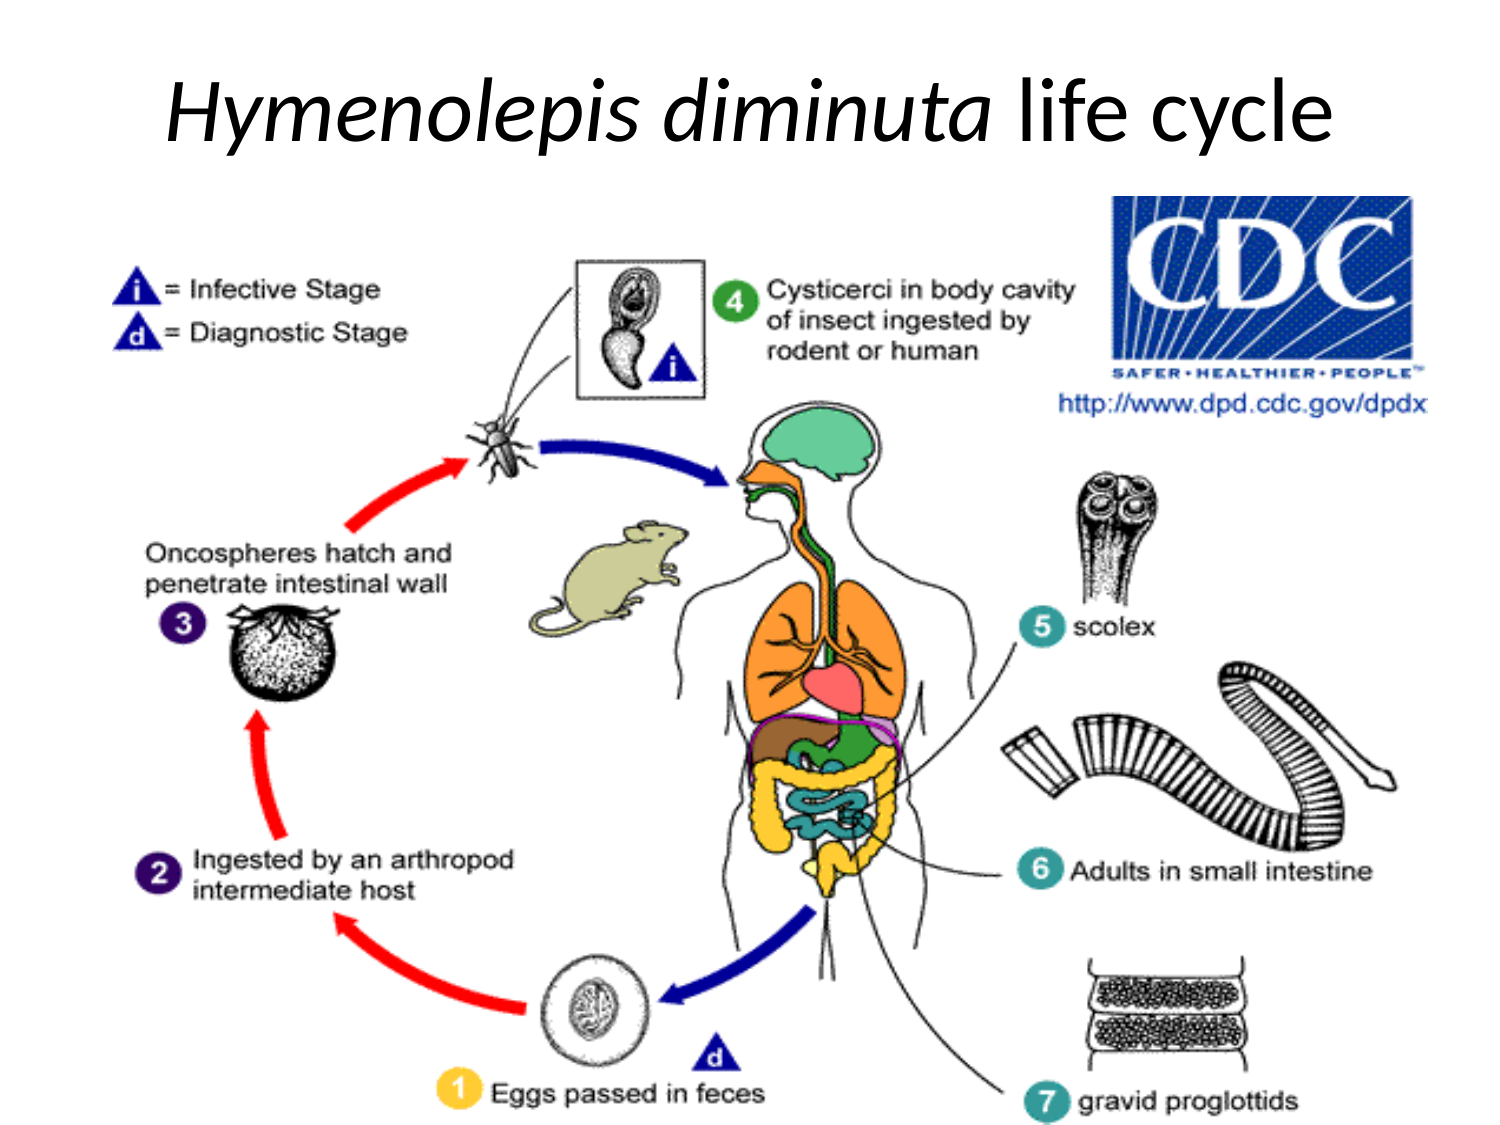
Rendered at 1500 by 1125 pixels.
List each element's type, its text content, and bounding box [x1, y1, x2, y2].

title Hymenolepis diminuta life cycle [75, 37, 1425, 173]
picture [111, 196, 1428, 1125]
